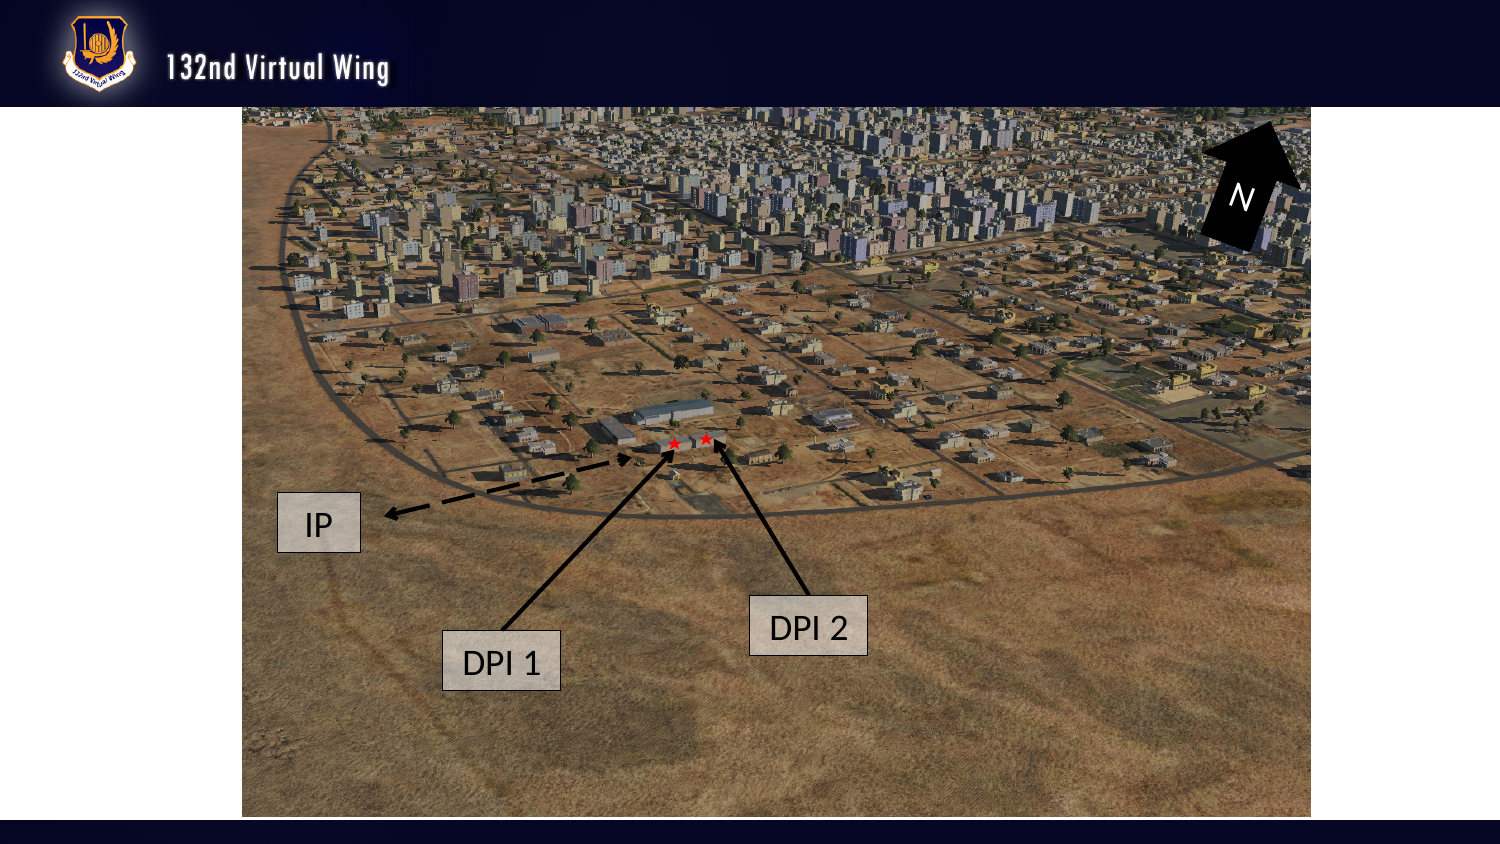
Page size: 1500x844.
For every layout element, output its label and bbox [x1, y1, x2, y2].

text_box [710, 444, 810, 596]
text_box [501, 449, 671, 632]
picture [0, 0, 1500, 817]
picture [0, 820, 1500, 844]
text_box [383, 456, 632, 517]
